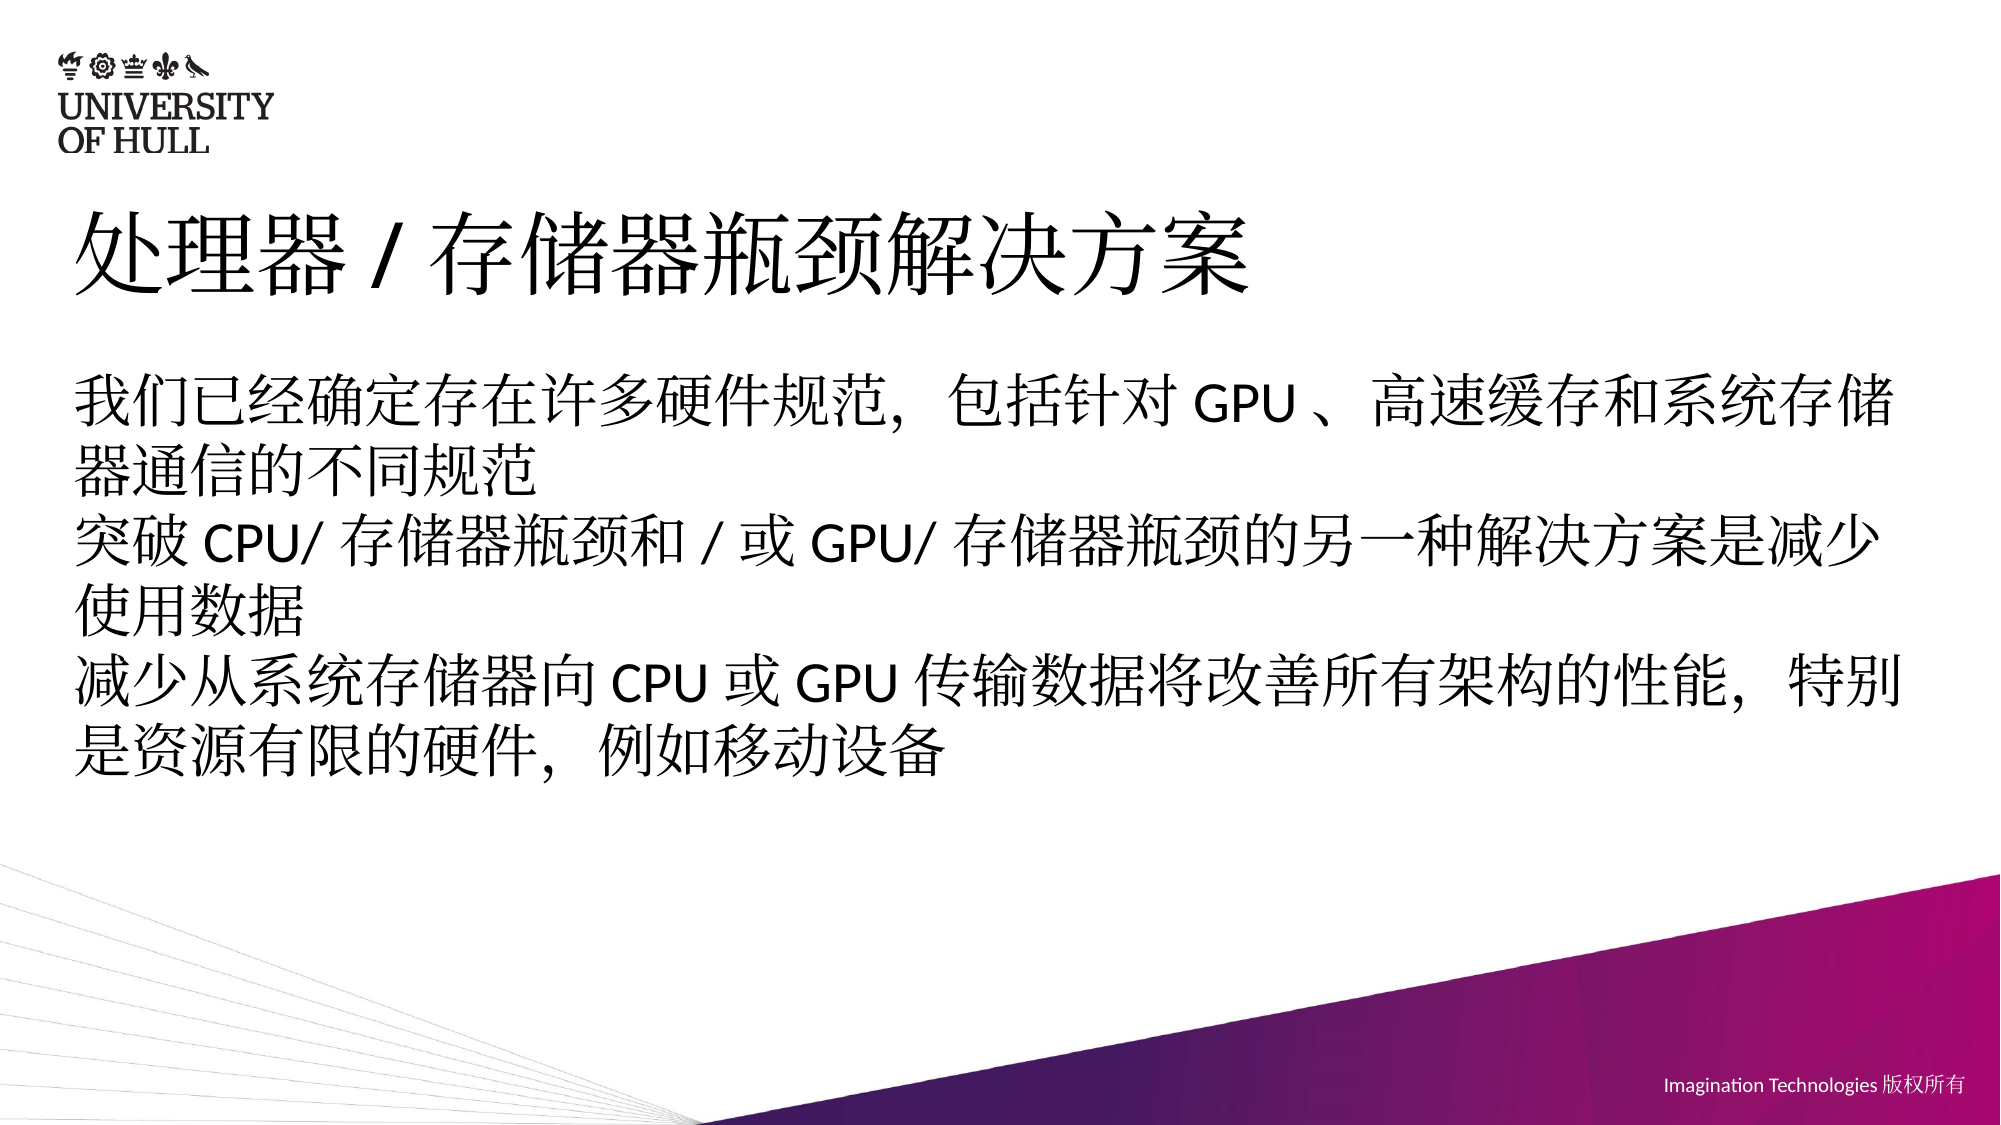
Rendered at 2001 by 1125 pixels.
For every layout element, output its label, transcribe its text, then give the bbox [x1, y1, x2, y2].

list 我们已经确定存在许多硬件规范，包括针对GPU、高速缓存和系统存储器通信的不同规范 突破CPU/存储器瓶颈和/或GPU/存储器瓶颈的另一种解决方案是减少使用数据 减少从系统存储器向CPU或GPU传输数据将改善所有架构的性能，特别是资源有限的硬件，例如移动设备 [57, 356, 1931, 1074]
title 处理器/存储器瓶颈解决方案 [57, 178, 1931, 340]
picture [0, 0, 2000, 1125]
